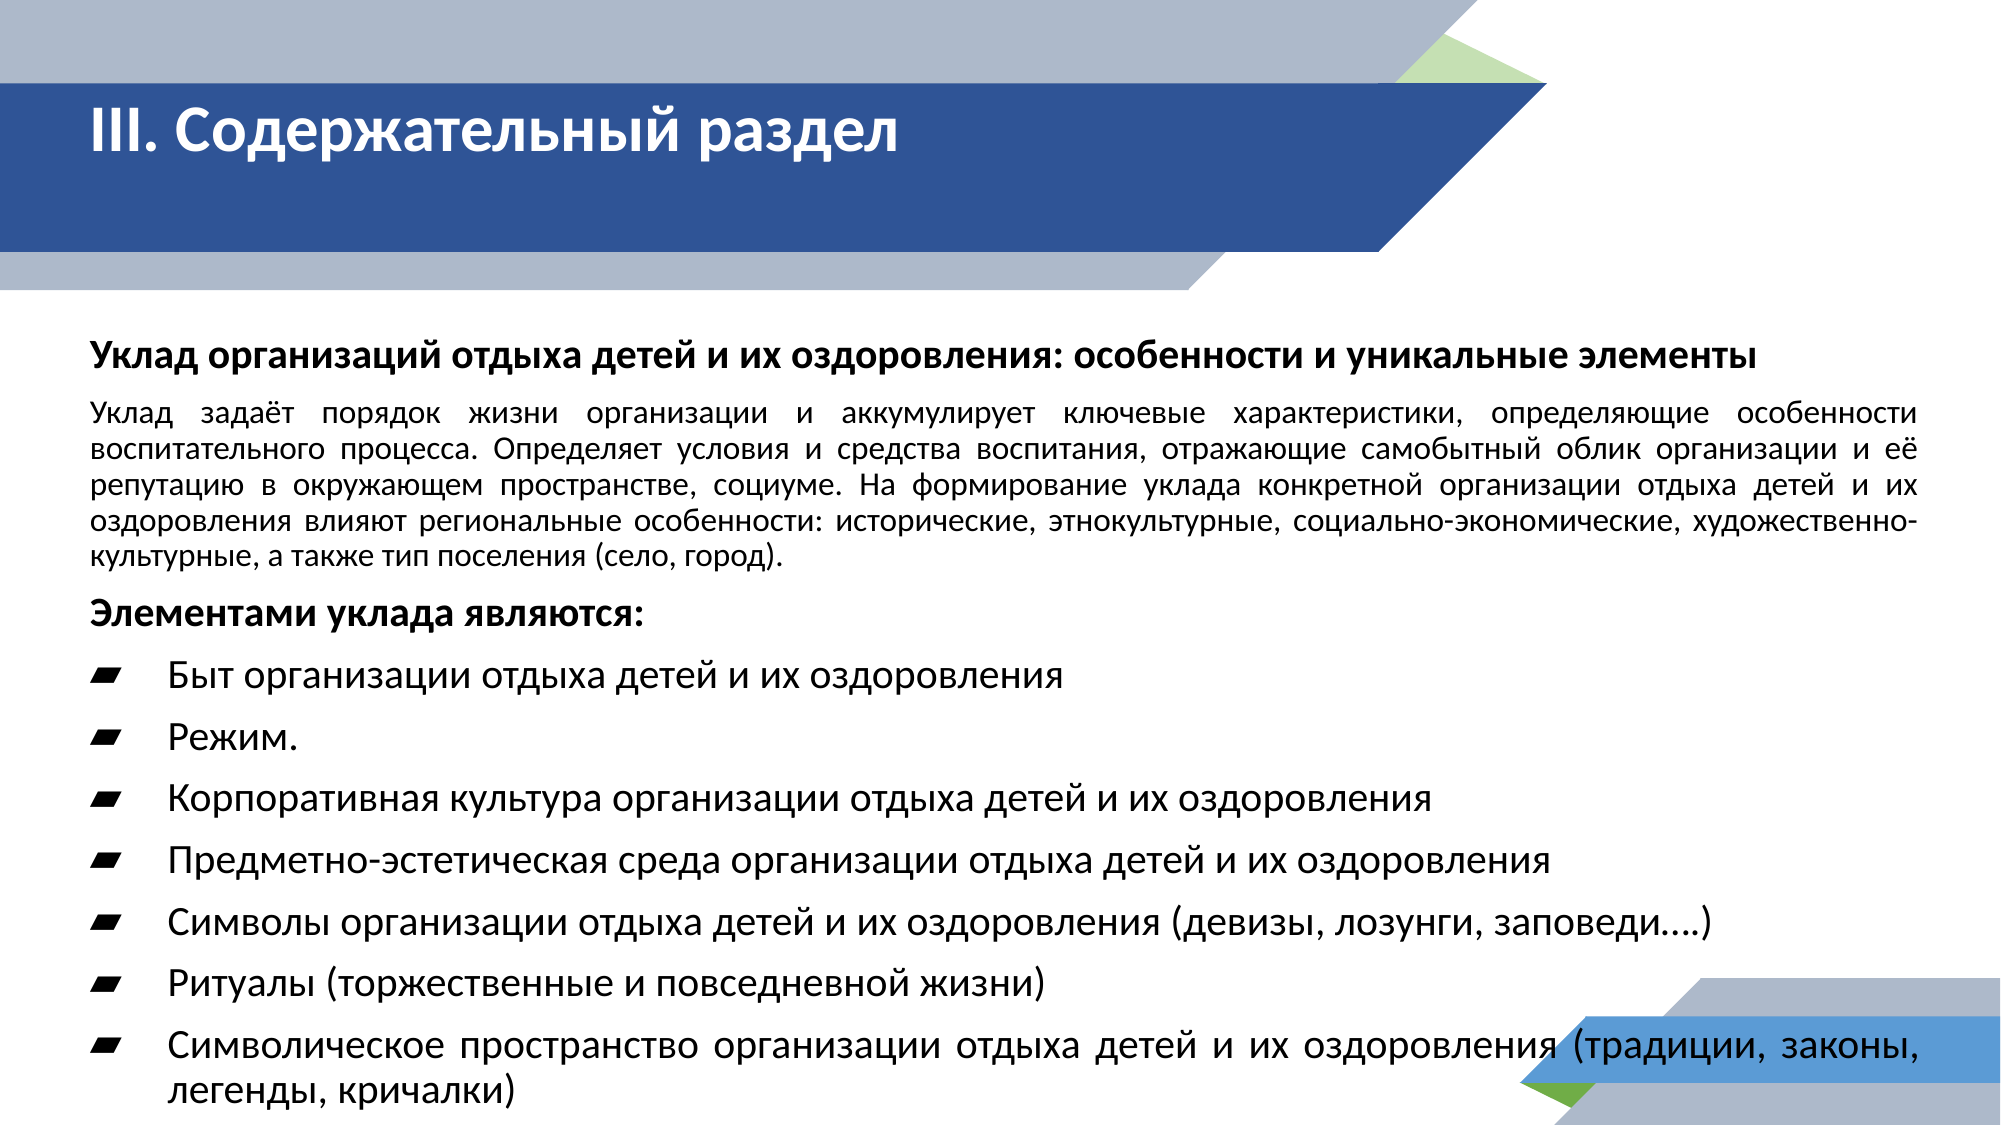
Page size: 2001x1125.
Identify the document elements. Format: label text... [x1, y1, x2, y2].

list III. Содержательный раздел Уклад организаций отдыха детей и их оздоровления: особенности и уникальные элементы Уклад задаёт порядок жизни организации и аккумулирует ключевые характеристики, определяющие особенности воспитательного процесса. Определяет условия и средства воспитания, отражающие самобытный облик организации и её репутацию в окружающем пространстве, социуме. На формирование уклада конкретной организации отдыха детей и их оздоровления влияют региональные особенности: исторические, этнокультурные, социально-экономические, художественно-культурные, а также тип поселения (село, город). Элементами уклада являются: Быт организации отдыха детей и их оздоровления Режим. Корпоративная культура организации отдыха детей и их оздоровления Предметно-эстетическая среда организации отдыха детей и их оздоровления Символы организации отдыха детей и их оздоровления (девизы, лозунги, заповеди….) Ритуалы (торжественные и повседневной жизни) Символическое пространство организации отдыха детей и их оздоровления (традиции, законы, легенды, кричалки) [52, 79, 1936, 1125]
